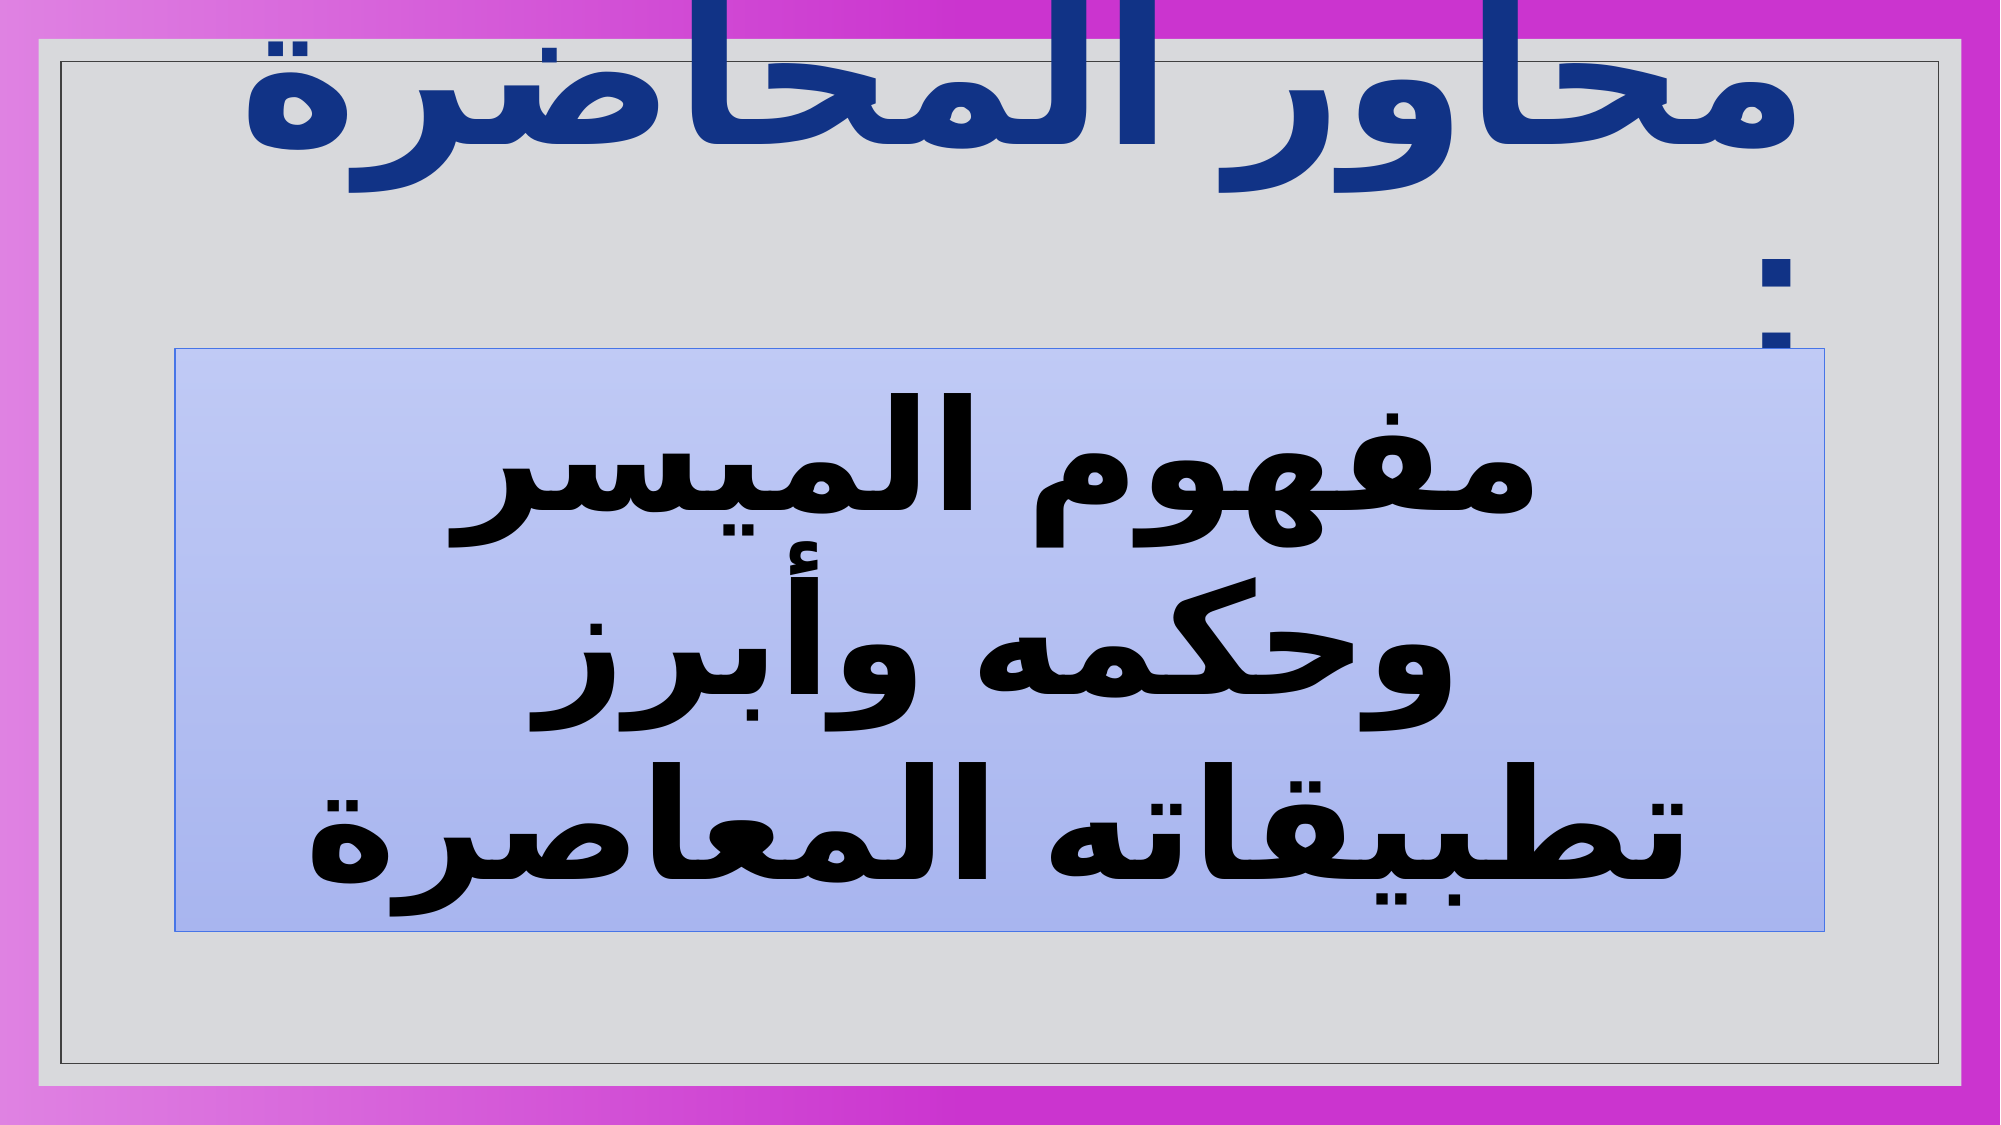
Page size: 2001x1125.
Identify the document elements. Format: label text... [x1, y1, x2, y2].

list مفهوم الميسر وحكمه وأبرز تطبيقاته المعاصرة [174, 348, 1825, 932]
title محاور المحاضرة : [174, 92, 1825, 283]
